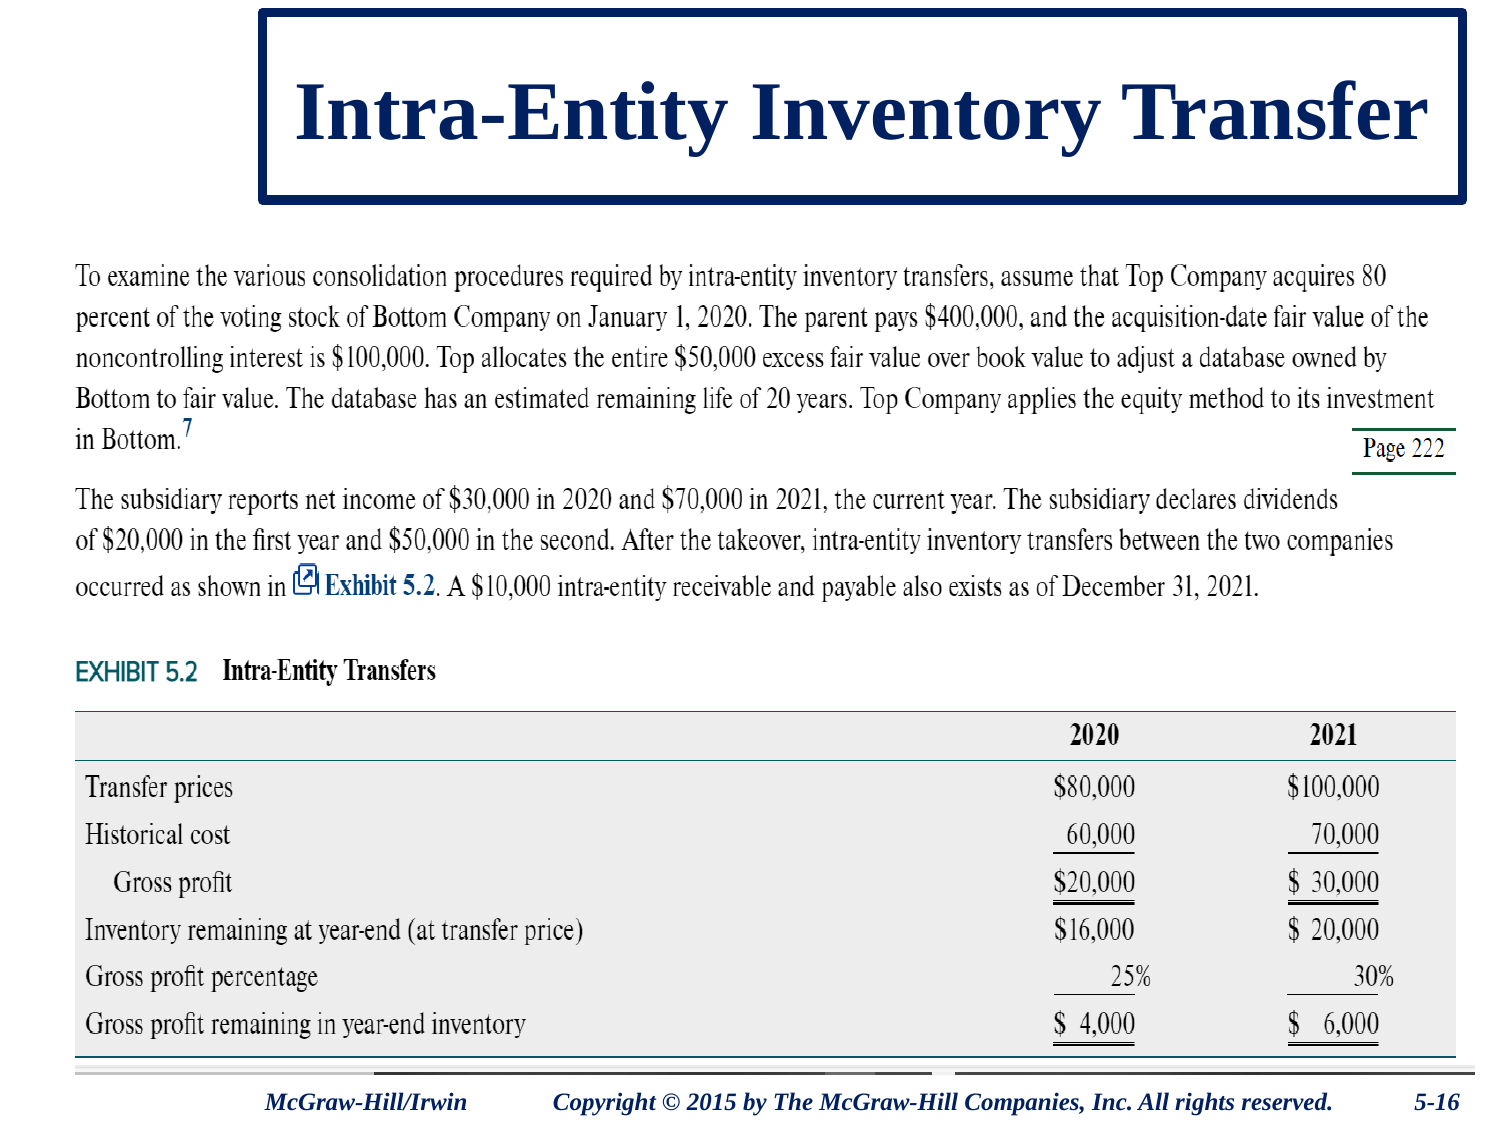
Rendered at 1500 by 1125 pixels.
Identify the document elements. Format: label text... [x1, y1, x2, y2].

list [74, 249, 1476, 1076]
slide_number McGraw-Hill/Irwin [249, 1084, 500, 1125]
footer Copyright © 2015 by The McGraw-Hill Companies, Inc. All rights reserved. [512, 1084, 1375, 1125]
title Intra-Entity Inventory Transfer [258, 8, 1467, 205]
slide_number 5-16 [1387, 1082, 1475, 1125]
